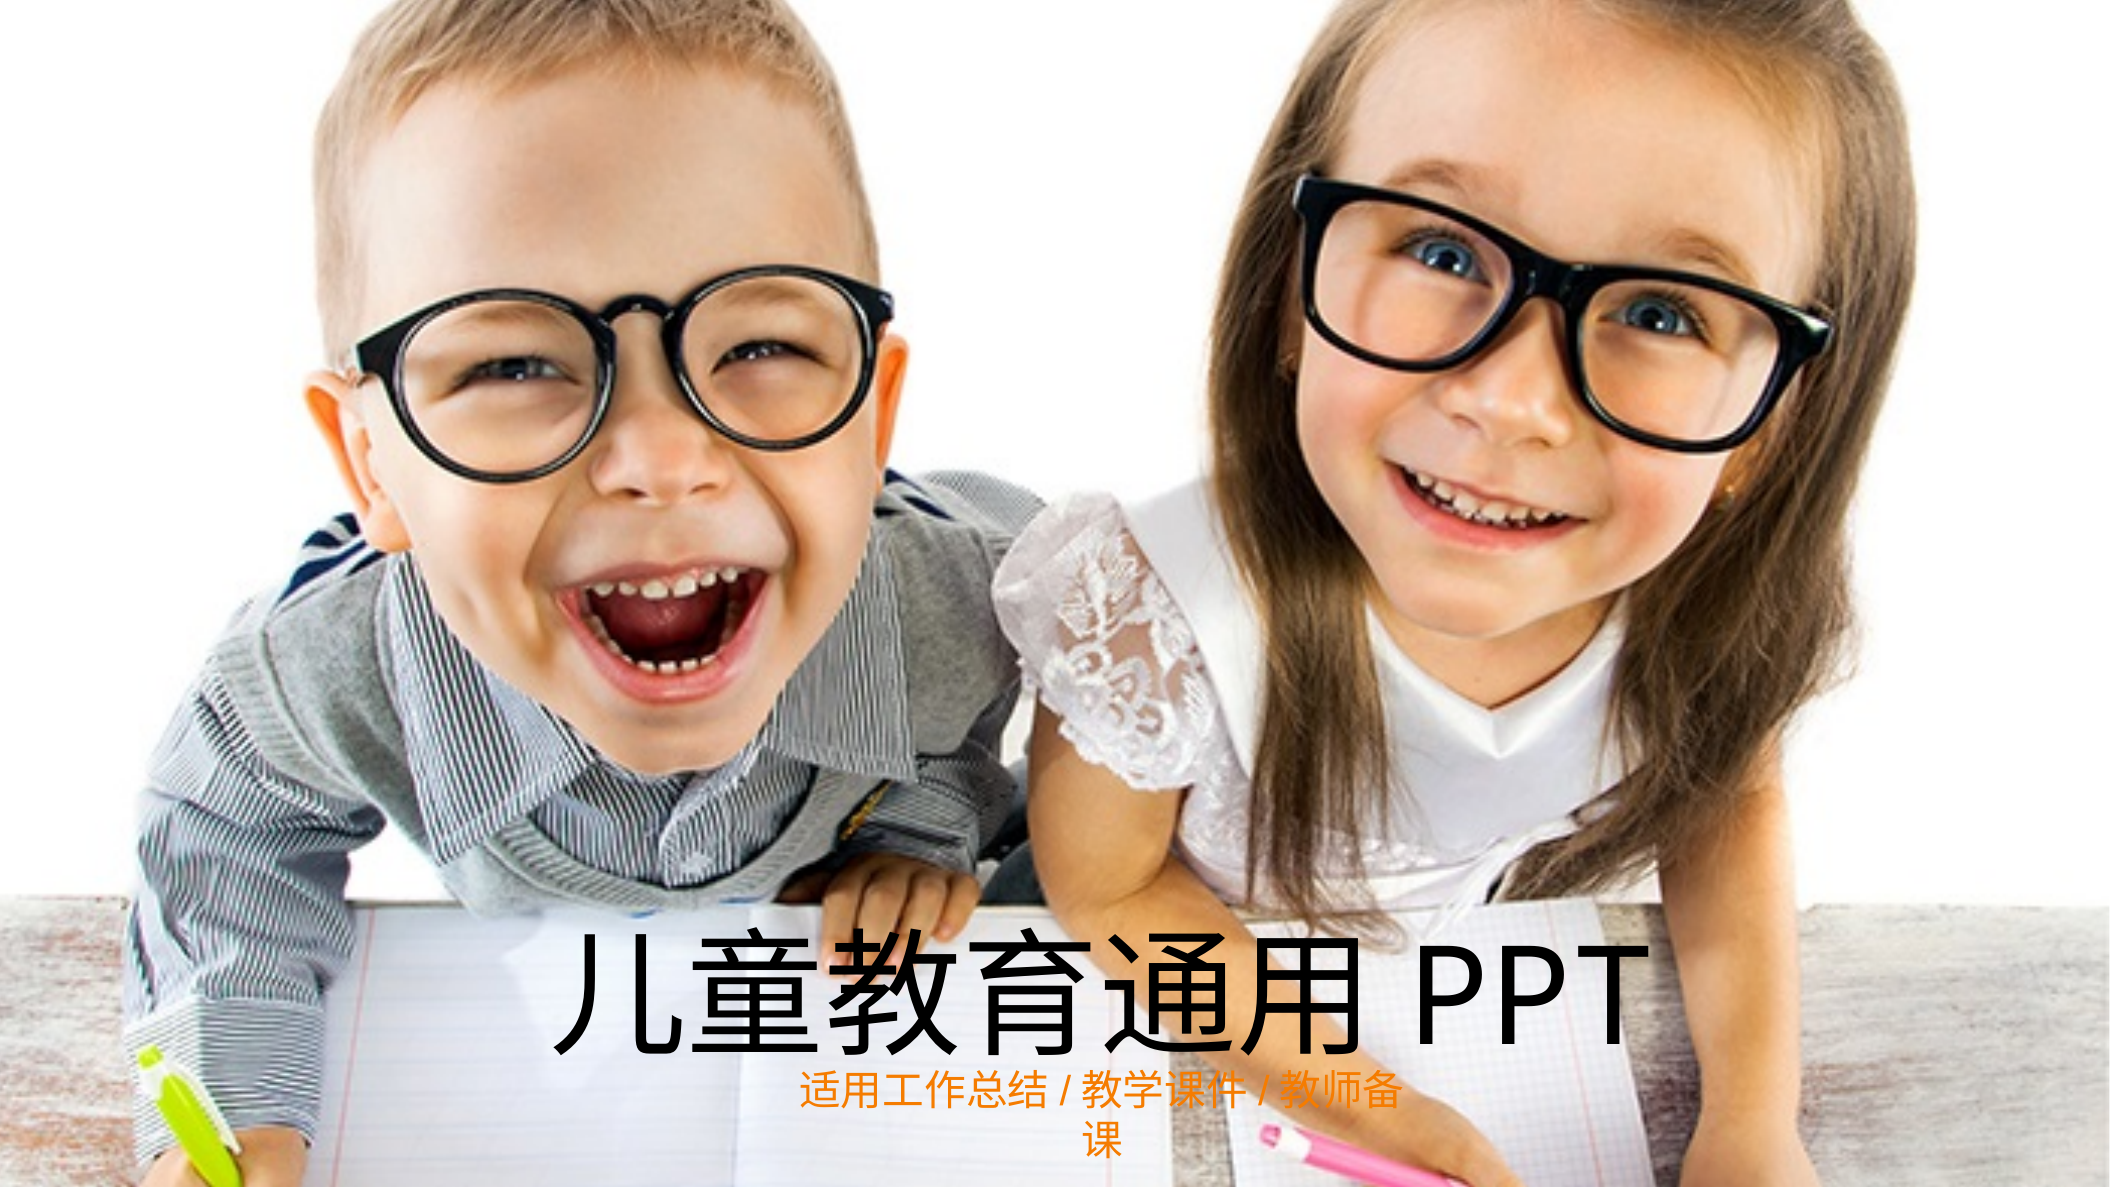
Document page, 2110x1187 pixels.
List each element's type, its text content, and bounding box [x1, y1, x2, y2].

text_box 儿童教育通用PPT [511, 899, 1693, 1080]
text_box [0, 0, 2110, 1187]
text_box 适用工作总结/教学课件/教师备课 [771, 1056, 1433, 1172]
